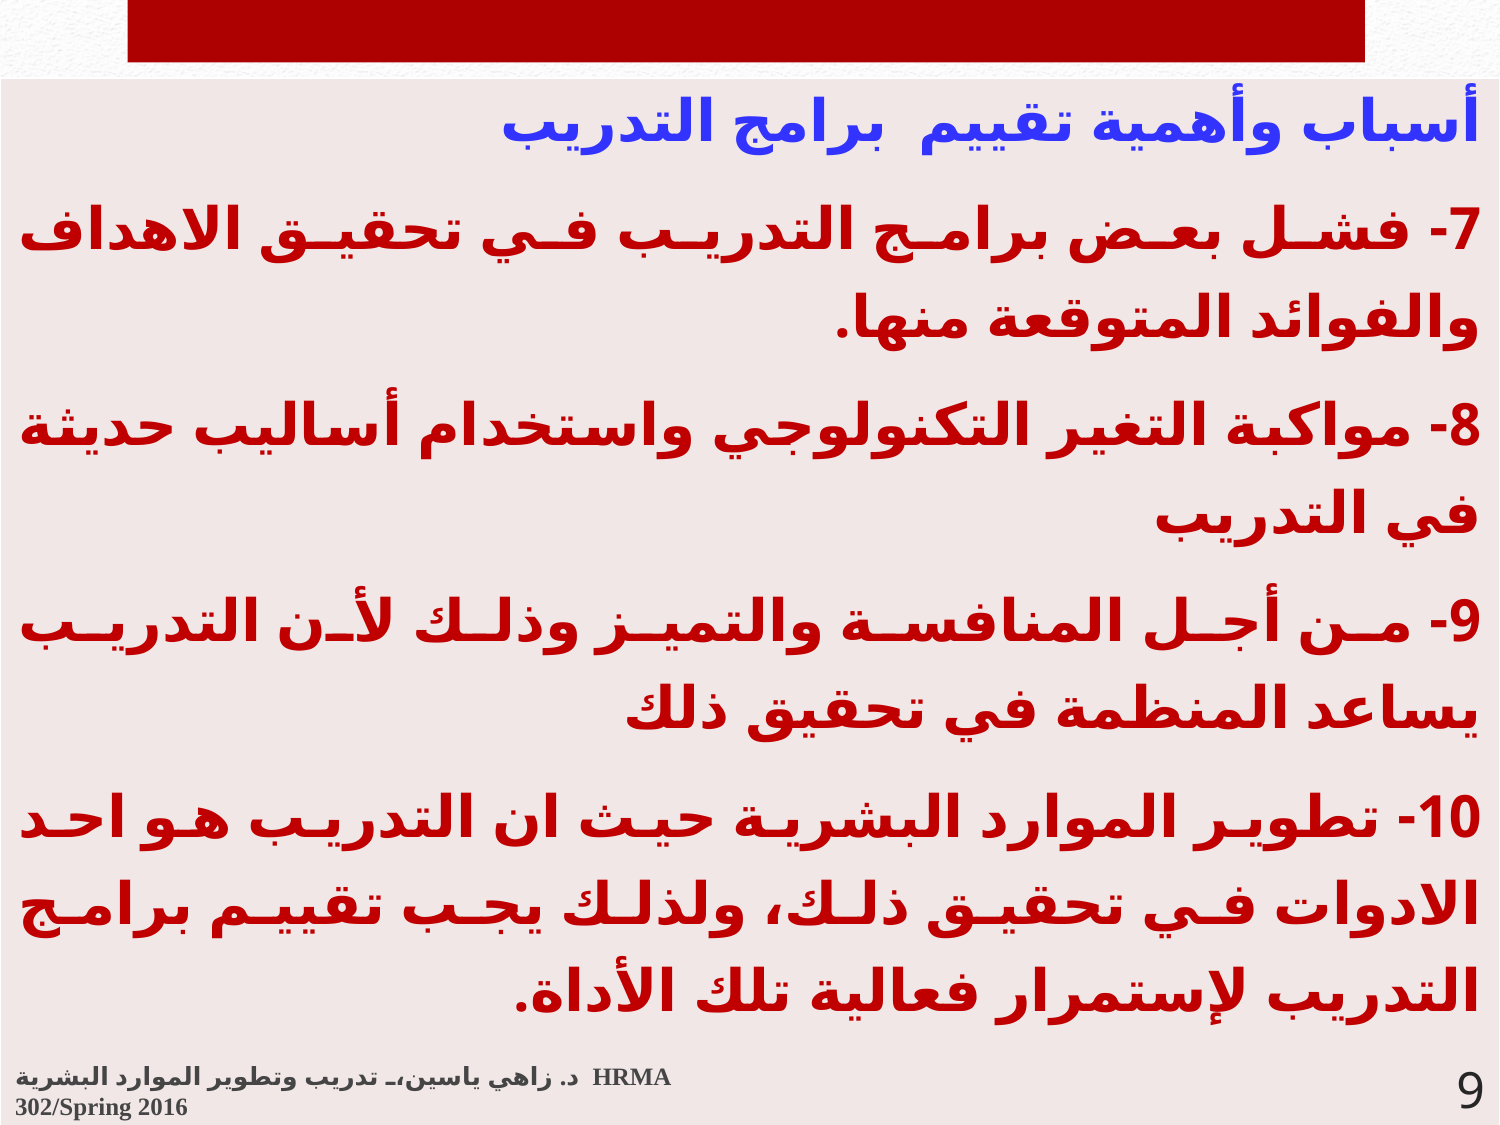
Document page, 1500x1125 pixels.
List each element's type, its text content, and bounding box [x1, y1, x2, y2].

footer د. زاهي ياسين، تدريب وتطوير الموارد البشرية HRMA 302/Spring 2016 [0, 1060, 800, 1120]
slide_number 9 [1374, 1062, 1500, 1123]
table_header أسباب وأهمية تقييم برامج التدريب 7- فشل بعض برامج التدريب في تحقيق الاهداف والفوائد المتوقعة منها. 8- مواكبة التغير التكنولوجي واستخدام أساليب حديثة في التدريب 9- من أجل المنافسة والتميز وذلك لأن التدريب يساعد المنظمة في تحقيق ذلك 10- تطوير الموارد البشرية حيث ان التدريب هو احد الادوات في تحقيق ذلك، ولذلك يجب تقييم برامج التدريب لإستمرار فعالية تلك الأداة. [1, 79, 1499, 1125]
